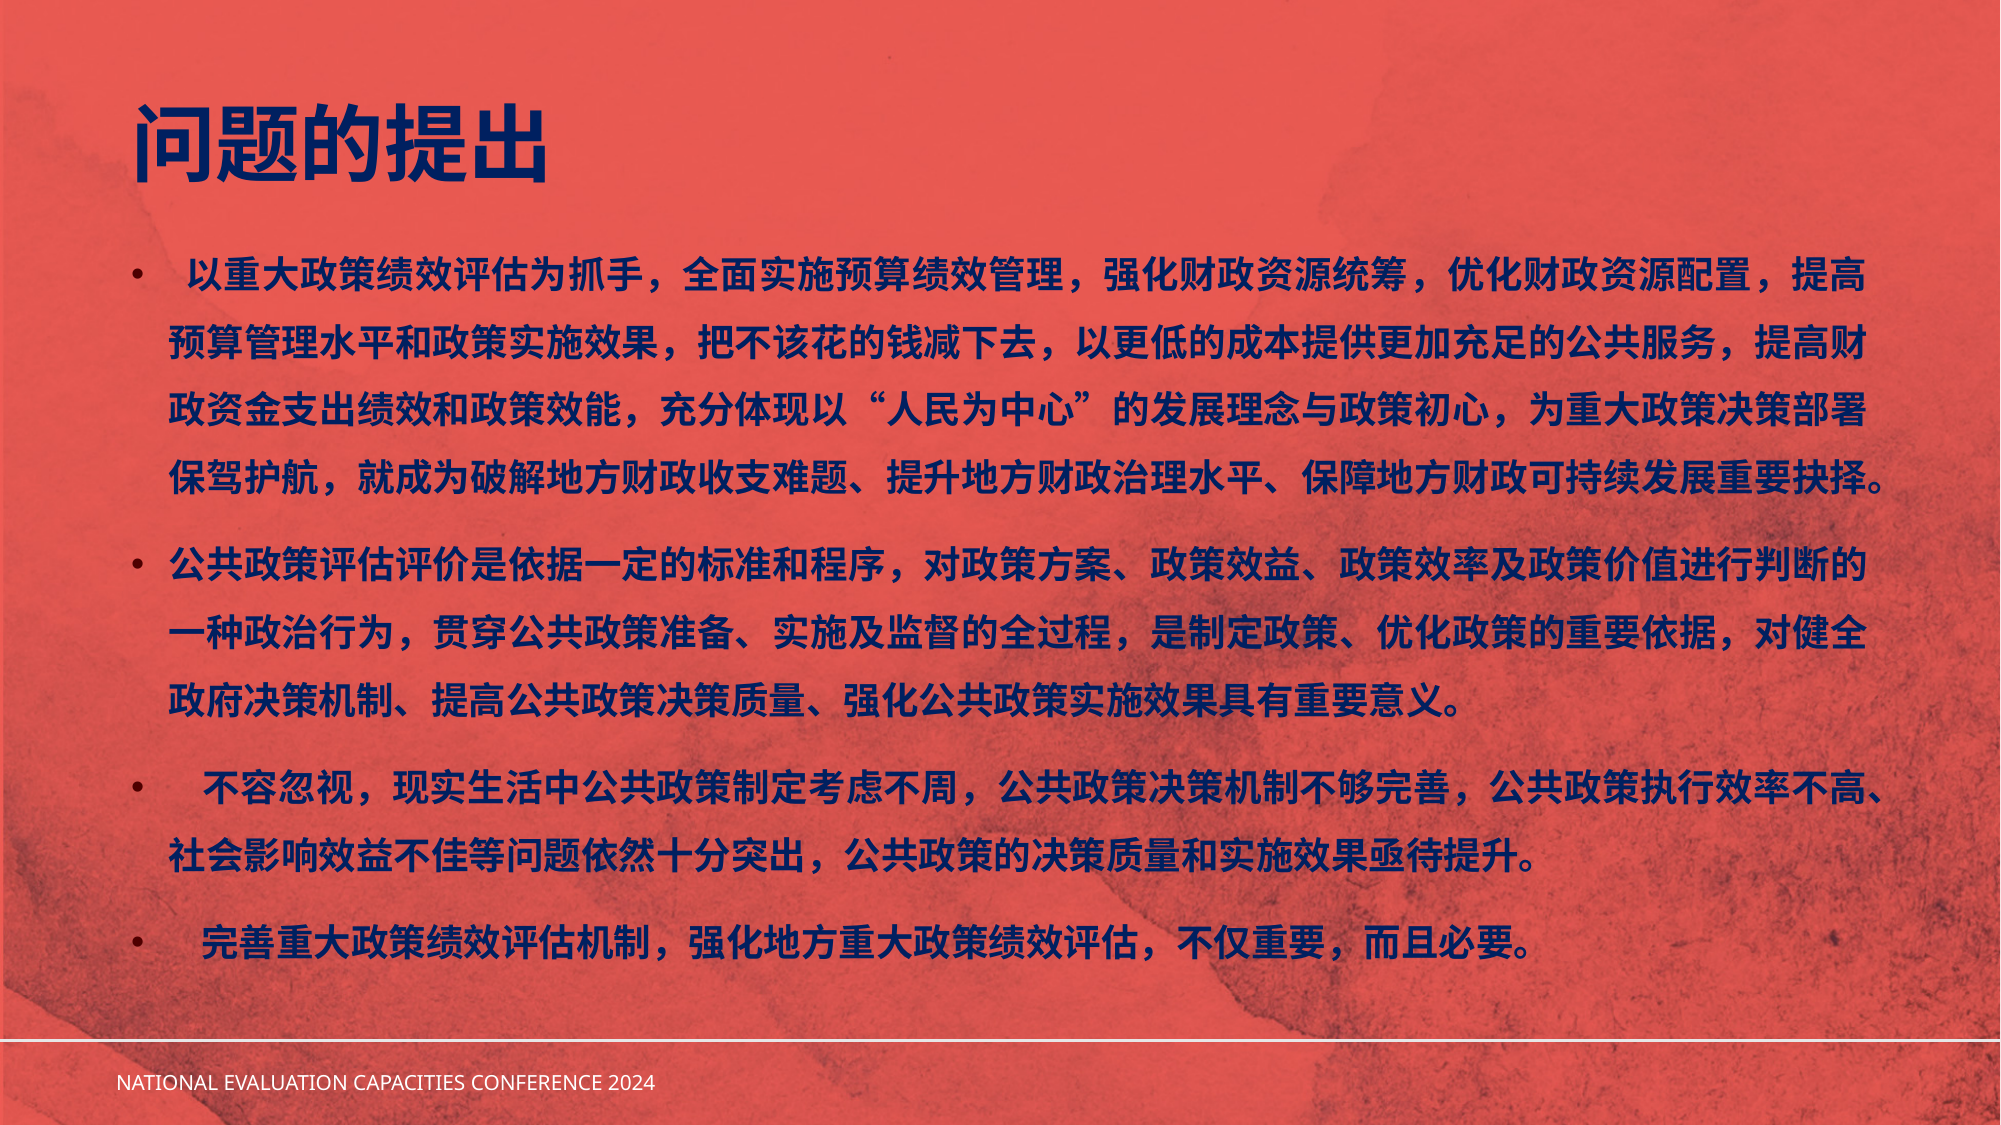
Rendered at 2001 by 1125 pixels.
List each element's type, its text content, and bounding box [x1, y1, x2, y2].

list 以重大政策绩效评估为抓手，全面实施预算绩效管理，强化财政资源统筹，优化财政资源配置，提高预算管理水平和政策实施效果，把不该花的钱减下去，以更低的成本提供更加充足的公共服务，提高财政资金支出绩效和政策效能，充分体现以“人民为中心”的发展理念与政策初心，为重大政策决策部署保驾护航，就成为破解地方财政收支难题、提升地方财政治理水平、保障地方财政可持续发展重要抉择。 公共政策评估评价是依据一定的标准和程序，对政策方案、政策效益、政策效率及政策价值进行判断的一种政治行为，贯穿公共政策准备、实施及监督的全过程，是制定政策、优化政策的重要依据，对健全政府决策机制、提高公共政策决策质量、强化公共政策实施效果具有重要意义。 不容忽视，现实生活中公共政策制定考虑不周，公共政策决策机制不够完善，公共政策执行效率不高、社会影响效益不佳等问题依然十分突出，公共政策的决策质量和实施效果亟待提升。 完善重大政策绩效评估机制，强化地方重大政策绩效评估，不仅重要，而且必要。 [116, 221, 1884, 1024]
picture [0, 0, 2001, 1125]
title 问题的提出 [116, 95, 1884, 202]
